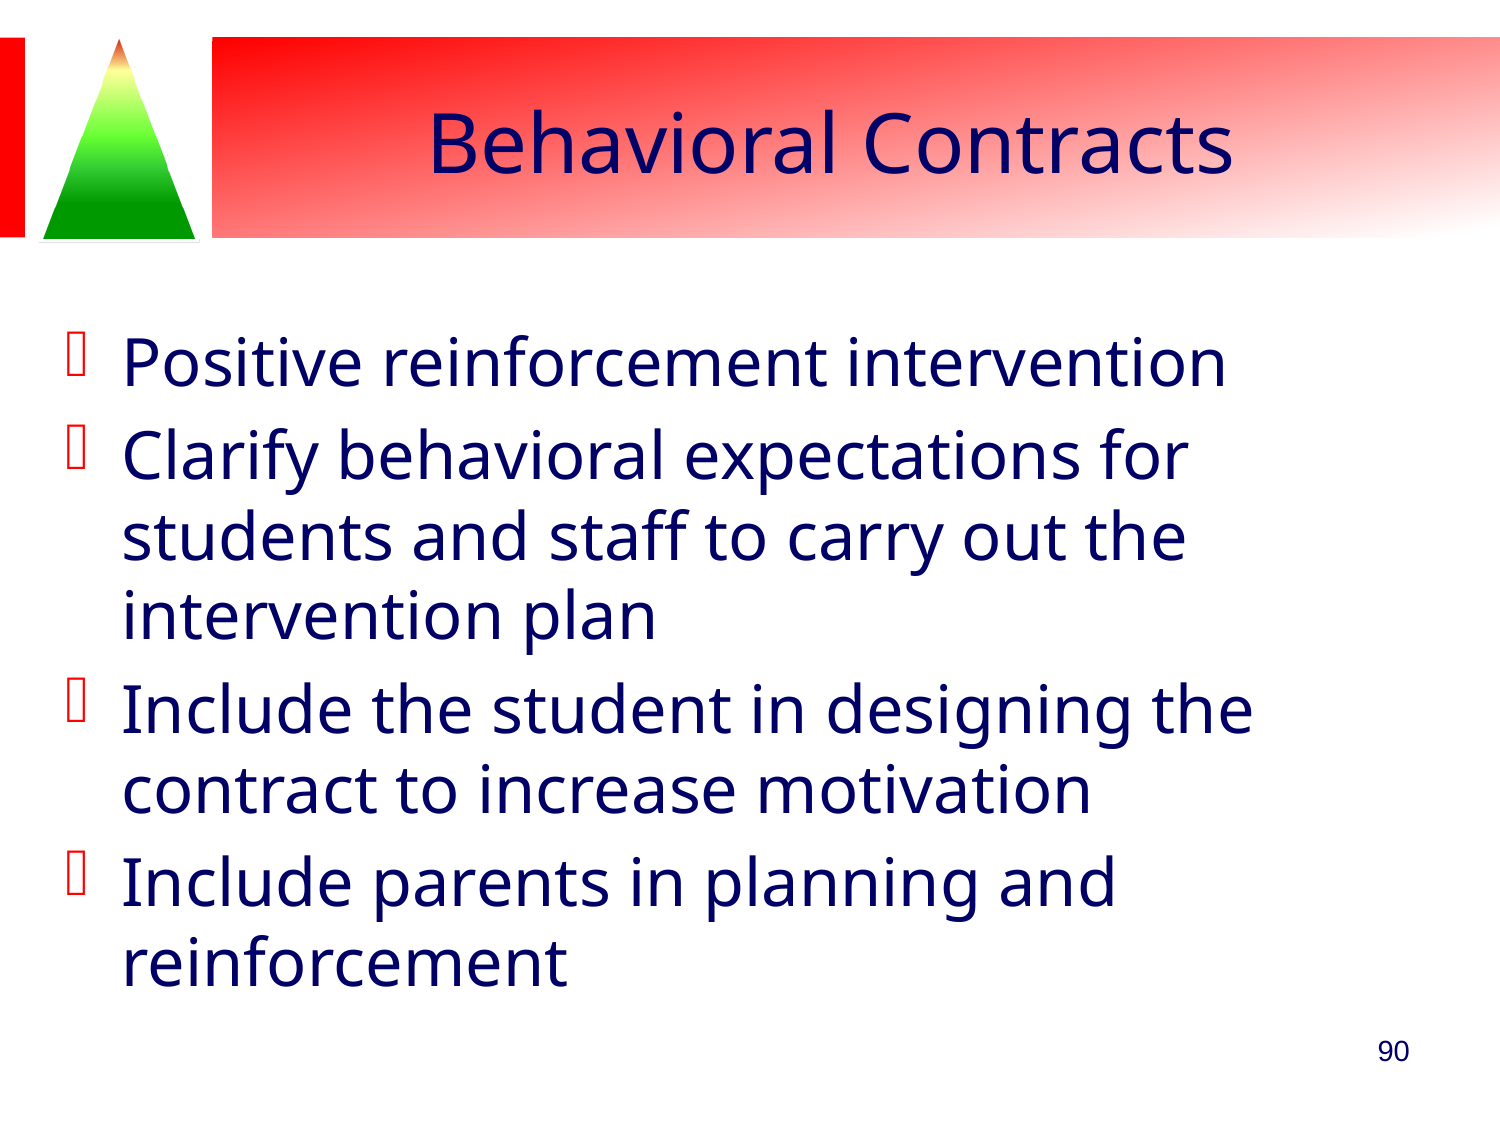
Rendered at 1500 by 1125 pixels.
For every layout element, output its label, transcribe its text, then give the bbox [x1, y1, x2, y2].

title Behavioral Contracts [237, 37, 1426, 243]
list Positive reinforcement intervention Clarify behavioral expectations for students and staff to carry out the intervention plan Include the student in designing the contract to increase motivation Include parents in planning and reinforcement [49, 312, 1426, 1006]
picture [37, 30, 200, 243]
slide_number 90 [1074, 1024, 1426, 1103]
